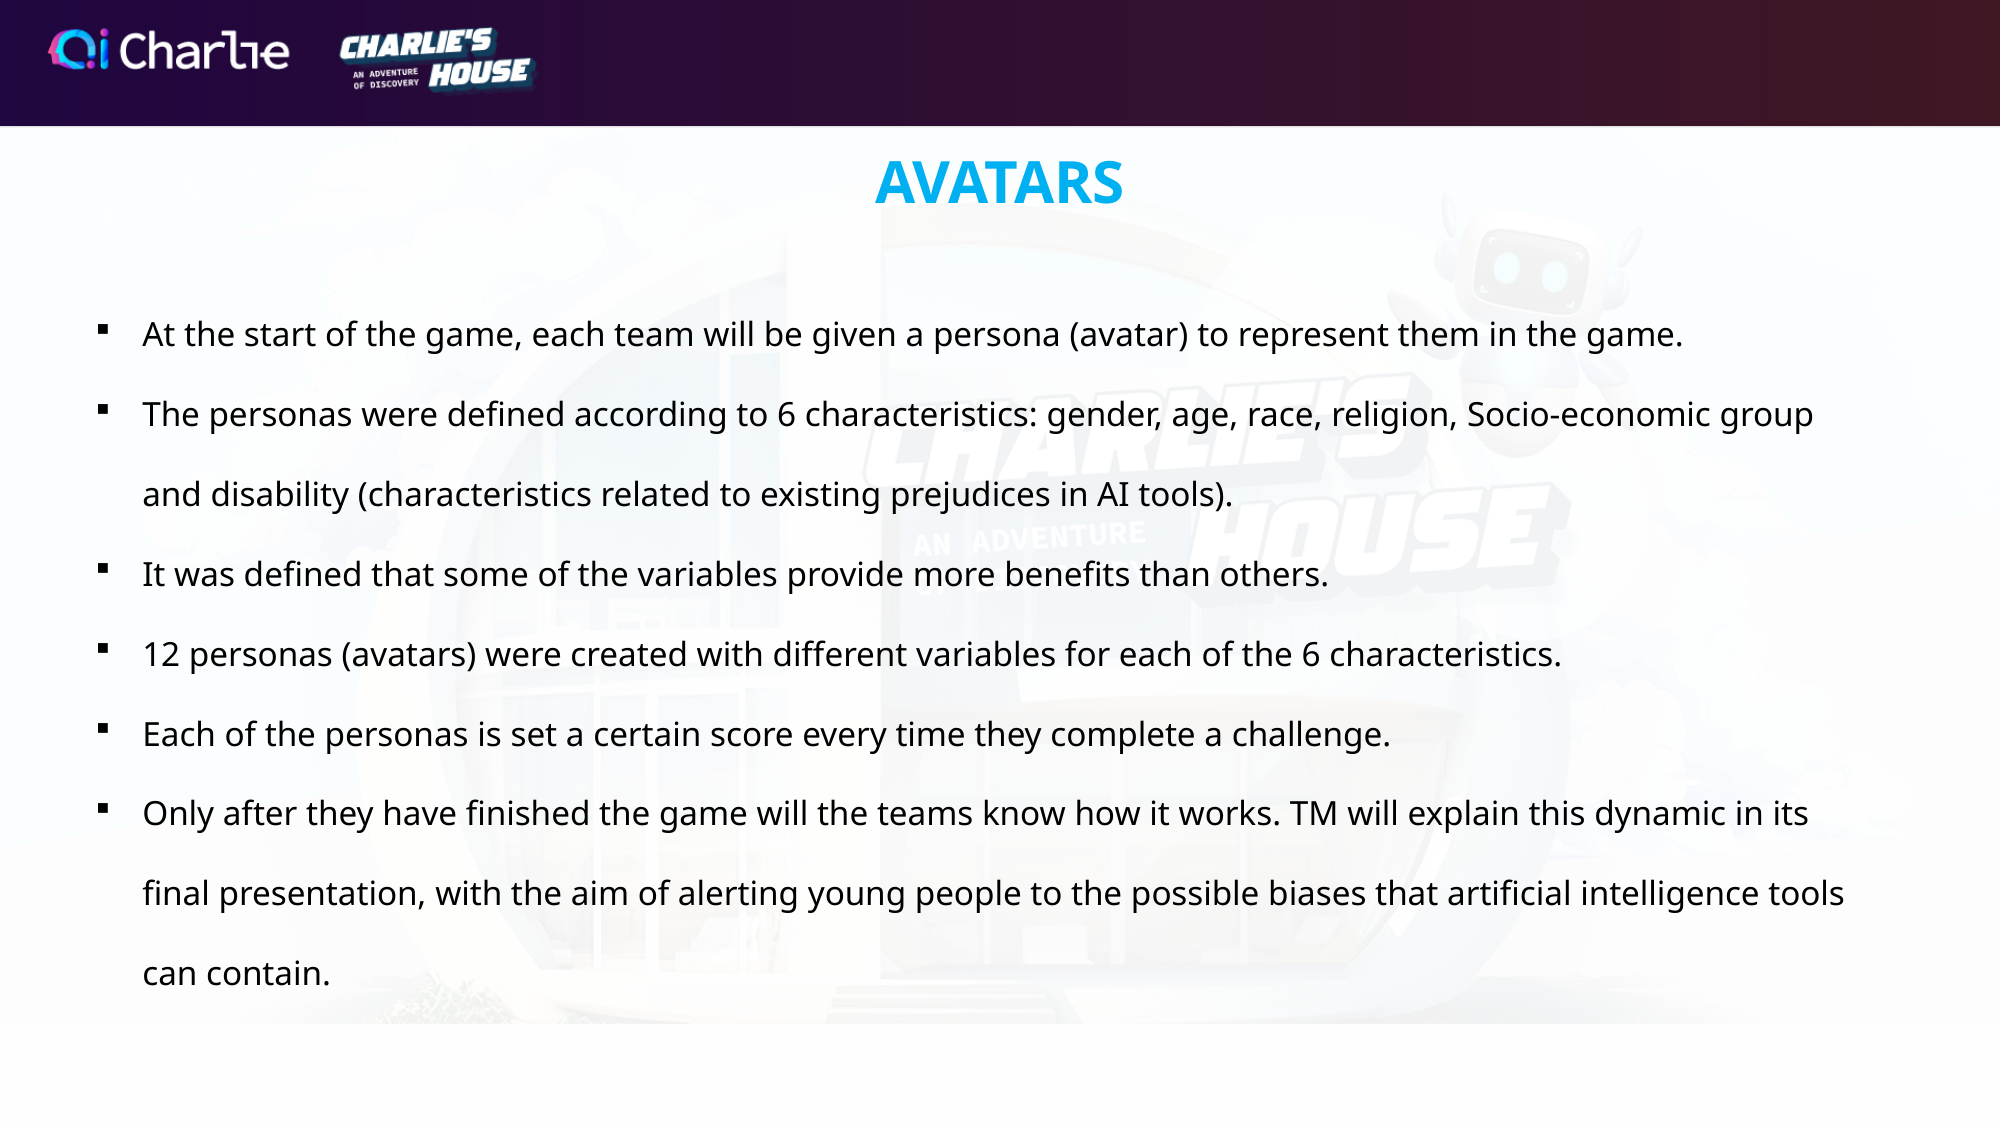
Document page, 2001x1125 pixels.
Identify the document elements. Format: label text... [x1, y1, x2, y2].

text_box At the start of the game, each team will be given a persona (avatar) to represent them in the game. ​ The personas were defined according to 6 characteristics: gender, age, race, religion, Socio-economic group and disability (characteristics related to existing prejudices in AI tools). ​ It was defined that some of the variables provide more benefits than others. ​ 12 personas (avatars) were created with different variables for each of the 6 characteristics. ​ Each of the personas is set a certain score every time they complete a challenge.​ Only after they have finished the game will the teams know how it works. TM will explain this dynamic in its final presentation, with the aim of alerting young people to the possible biases that artificial intelligence tools can contain. [80, 266, 1871, 1000]
picture [0, 0, 2000, 128]
text_box AVATARS [0, 137, 2000, 223]
